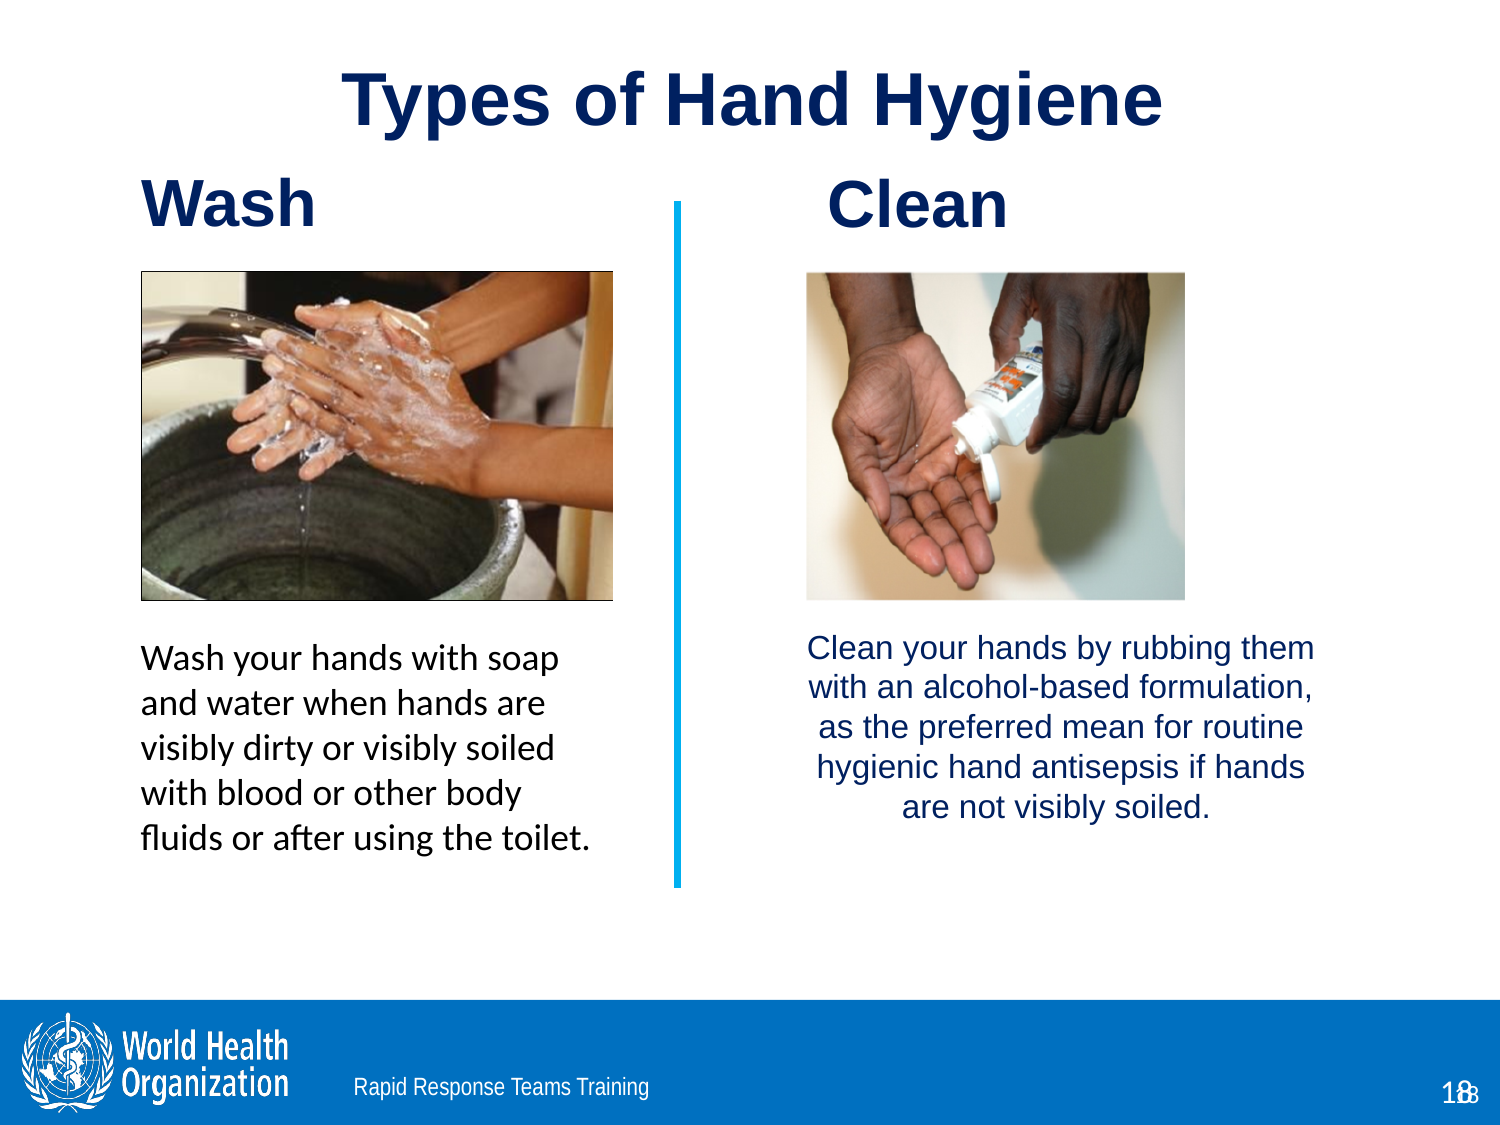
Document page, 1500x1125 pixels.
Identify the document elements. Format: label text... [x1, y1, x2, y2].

picture [21, 1012, 288, 1113]
picture [805, 270, 1186, 602]
text_box Clean [827, 160, 1010, 241]
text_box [107, 270, 614, 692]
title Types of Hand Hygiene [78, 1, 1429, 190]
text_box Wash your hands with soap and water when hands are visibly dirty or visibly soiled with blood or other body fluids or after using the toilet. [125, 699, 607, 866]
slide_number 18 [1394, 1063, 1495, 1124]
text_box Clean your hands by rubbing them with an alcohol-based formulation, as the preferred mean for routine hygienic hand antisepsis if hands are not visibly soiled. [805, 625, 1317, 826]
text_box Wash [141, 160, 318, 241]
